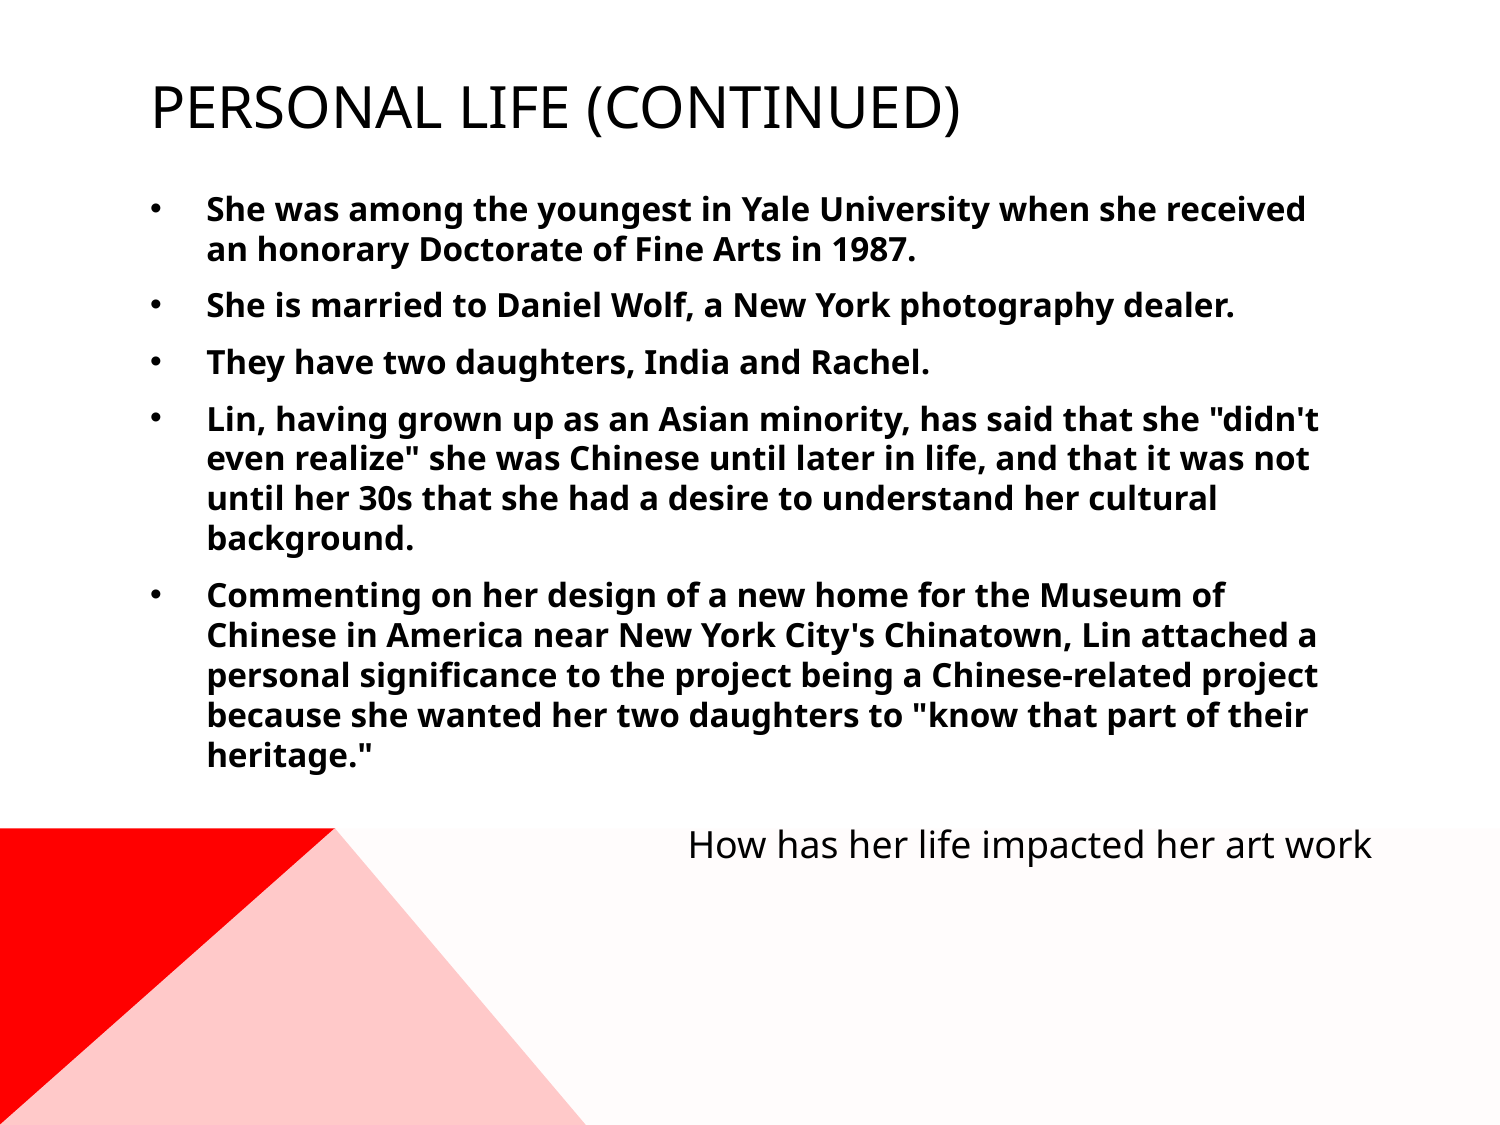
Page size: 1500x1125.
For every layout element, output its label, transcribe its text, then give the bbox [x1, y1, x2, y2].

text_box How has her life impacted her art work [672, 813, 1444, 874]
list She was among the youngest in Yale University when she received an honorary Doctorate of Fine Arts in 1987. She is married to Daniel Wolf, a New York photography dealer. They have two daughters, India and Rachel. Lin, having grown up as an Asian minority, has said that she "didn't even realize" she was Chinese until later in life, and that it was not until her 30s that she had a desire to understand her cultural background. Commenting on her design of a new home for the Museum of Chinese in America near New York City's Chinatown, Lin attached a personal significance to the project being a Chinese-related project because she wanted her two daughters to "know that part of their heritage." [135, 180, 1369, 768]
title Personal Life (Continued) [135, 60, 1369, 150]
